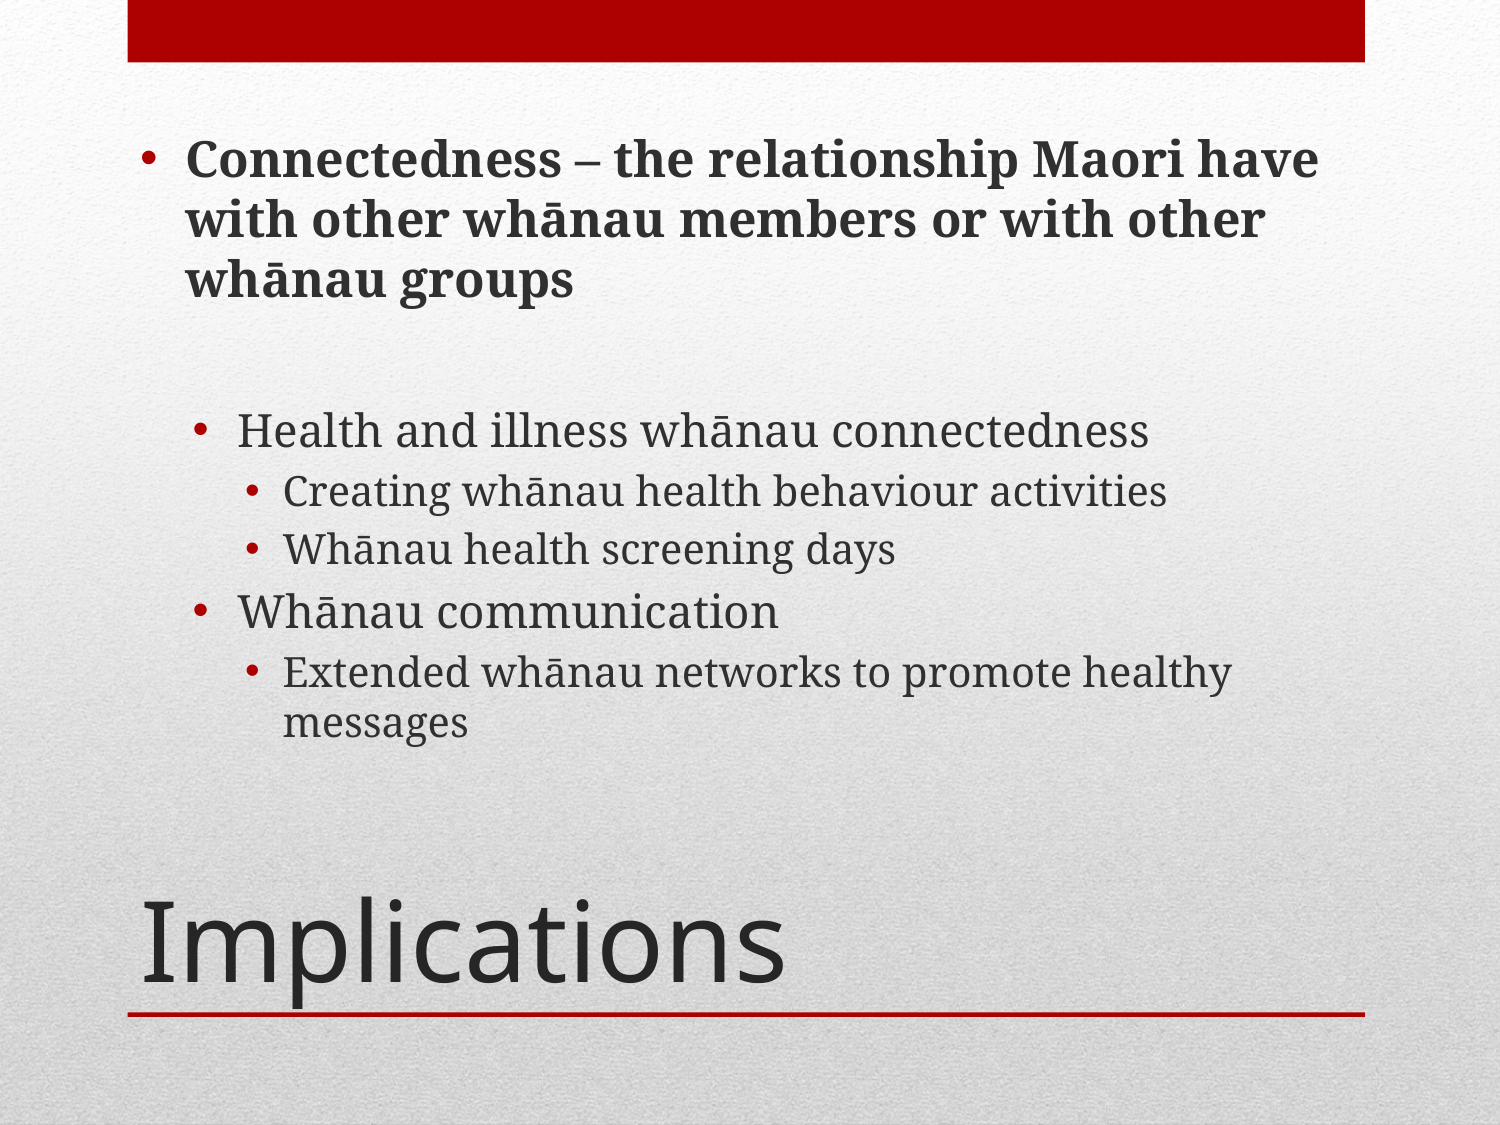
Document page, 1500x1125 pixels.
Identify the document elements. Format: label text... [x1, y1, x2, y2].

title Implications [125, 870, 1238, 1013]
list Connectedness – the relationship Maori have with other whānau members or with other whānau groups Health and illness whānau connectedness Creating whānau health behaviour activities Whānau health screening days Whānau communication Extended whānau networks to promote healthy messages [125, 112, 1388, 870]
